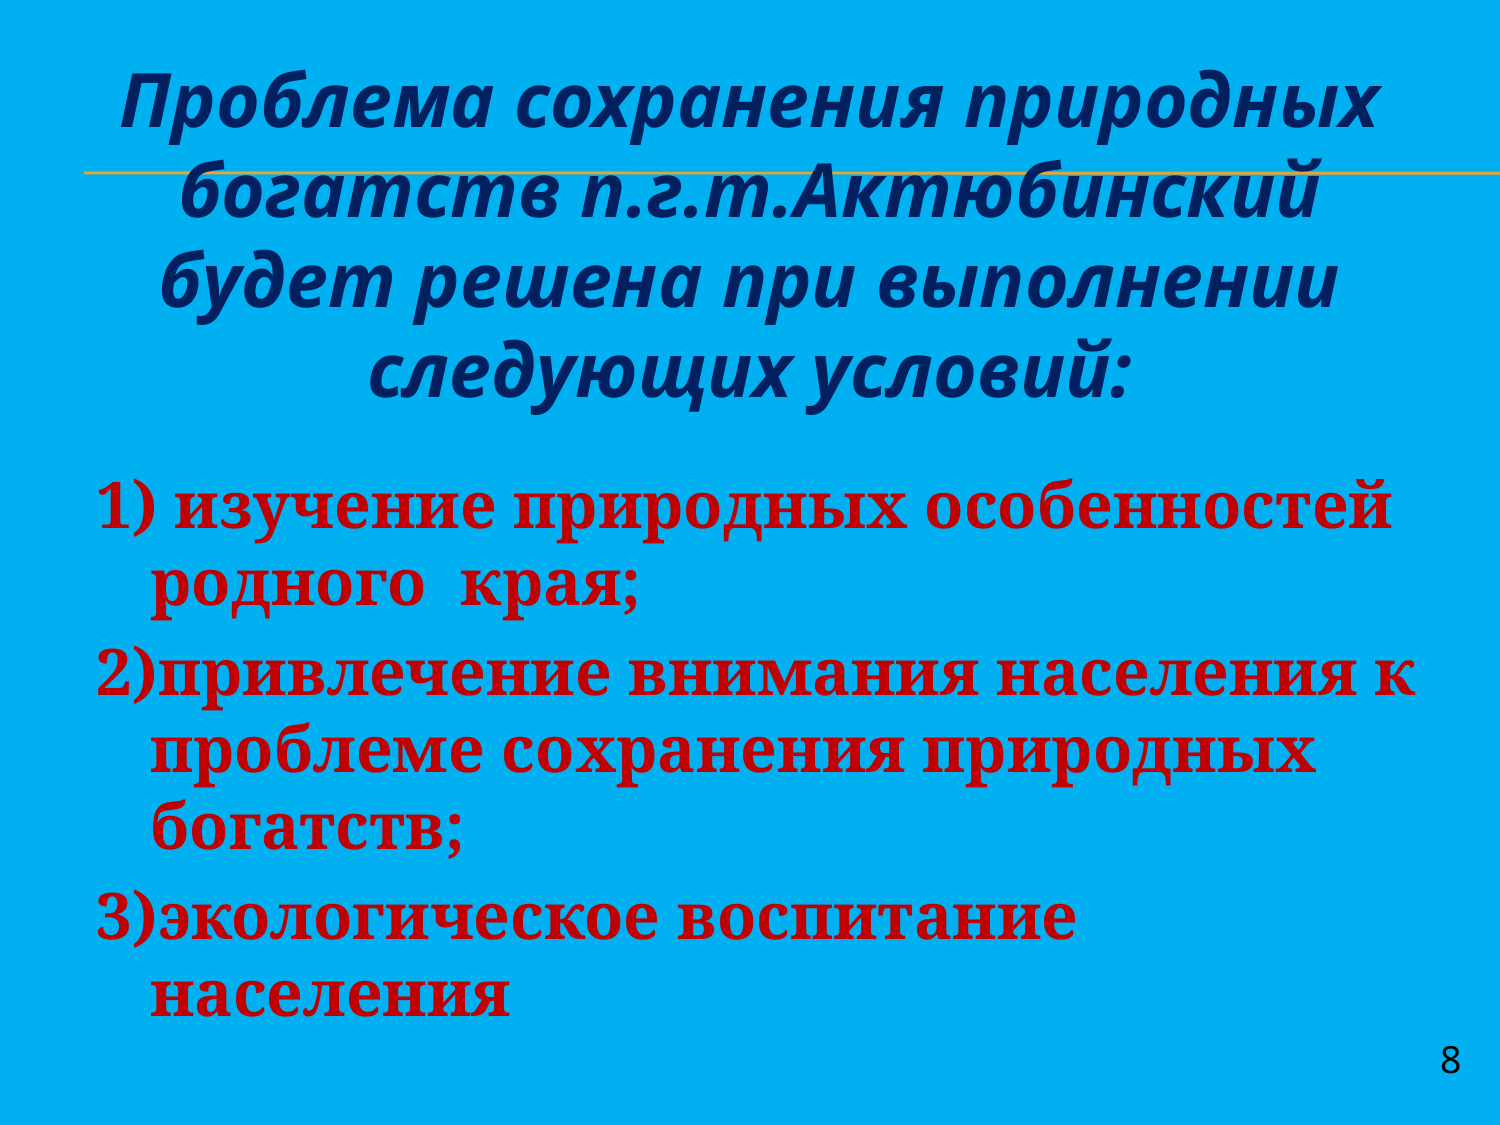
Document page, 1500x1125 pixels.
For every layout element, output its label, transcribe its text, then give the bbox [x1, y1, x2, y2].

text_box 8 [1425, 1028, 1477, 1089]
text_box 1) изучение природных особенностей родного края; 2)привлечение внимания населения к проблеме сохранения природных богатств; 3)экологическое воспитание населения [81, 457, 1432, 1044]
text_box Проблема сохранения природных богатств п.г.т.Актюбинский будет решена при выполнении следующих условий: [74, 45, 1425, 457]
